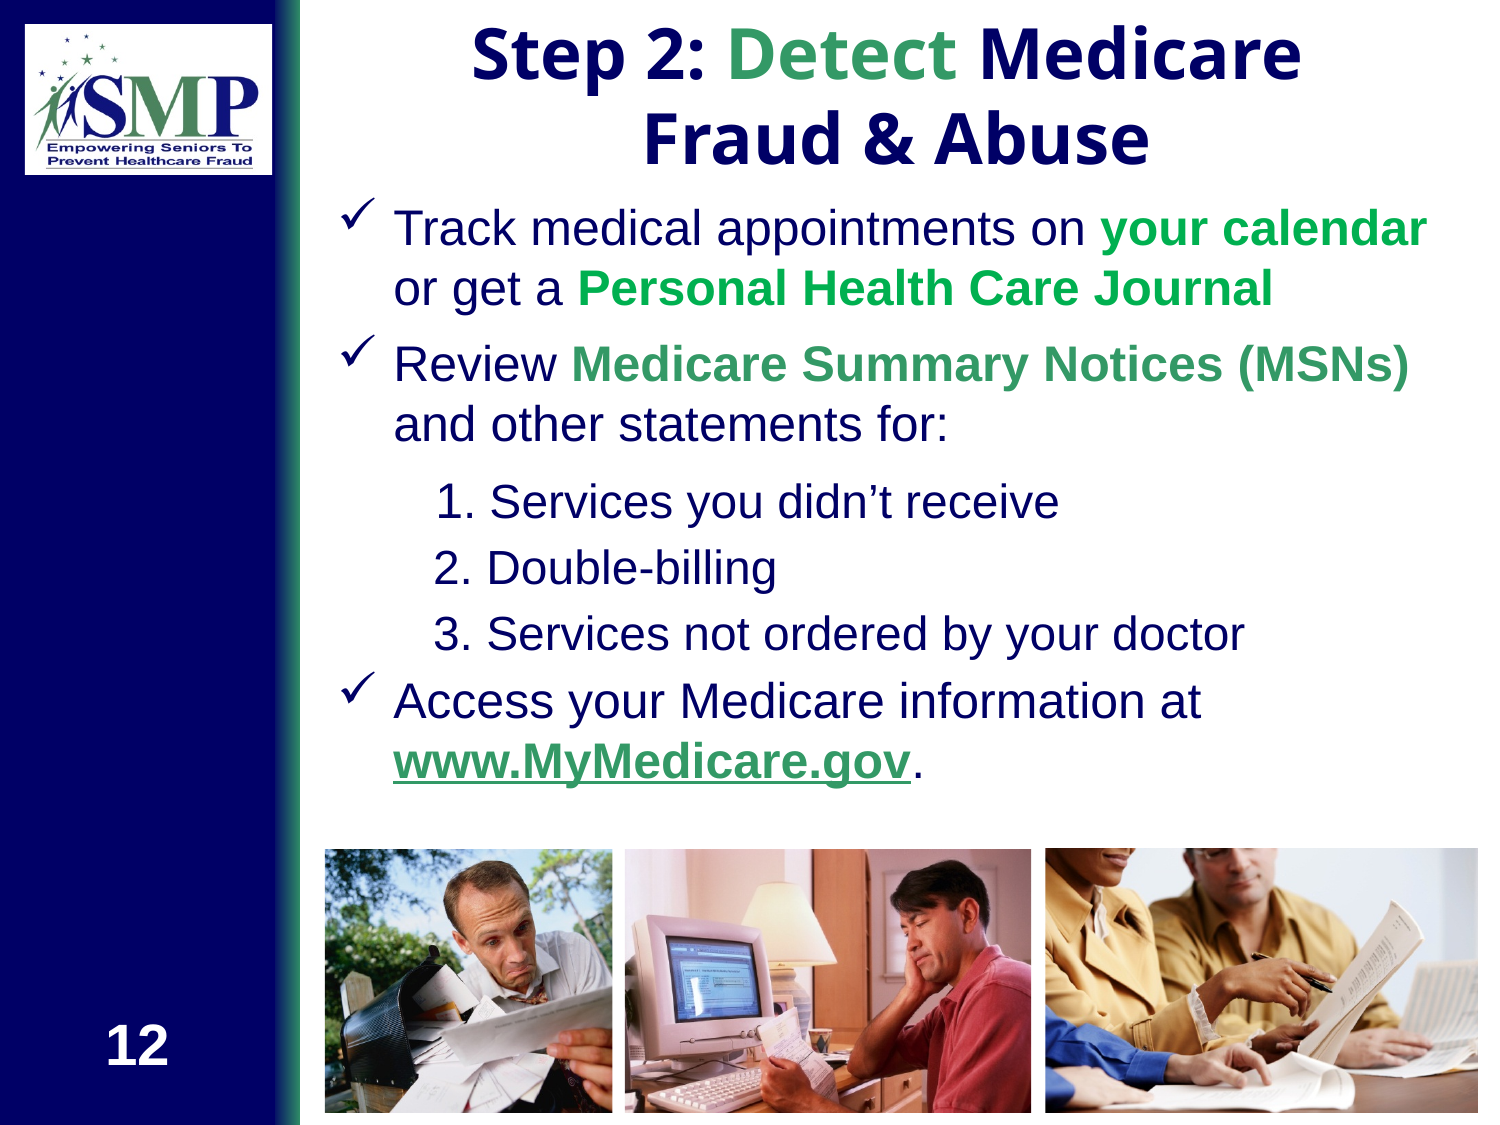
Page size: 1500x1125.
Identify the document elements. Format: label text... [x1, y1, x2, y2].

picture [624, 849, 1032, 1113]
picture [24, 75, 273, 175]
picture [1045, 848, 1479, 1113]
title Step 2: Detect Medicare Fraud & Abuse [315, 75, 1478, 188]
list Track medical appointments on your calendar or get a Personal Health Care Journal Review Medicare Summary Notices (MSNs) and other statements for: 1. Services you didn’t receive 2. Double-billing 3. Services not ordered by your doctor Access your Medicare information at www.MyMedicare.gov. [322, 187, 1475, 800]
picture [324, 849, 613, 1113]
text_box [0, 0, 1500, 75]
slide_number 12 [0, 999, 276, 1076]
